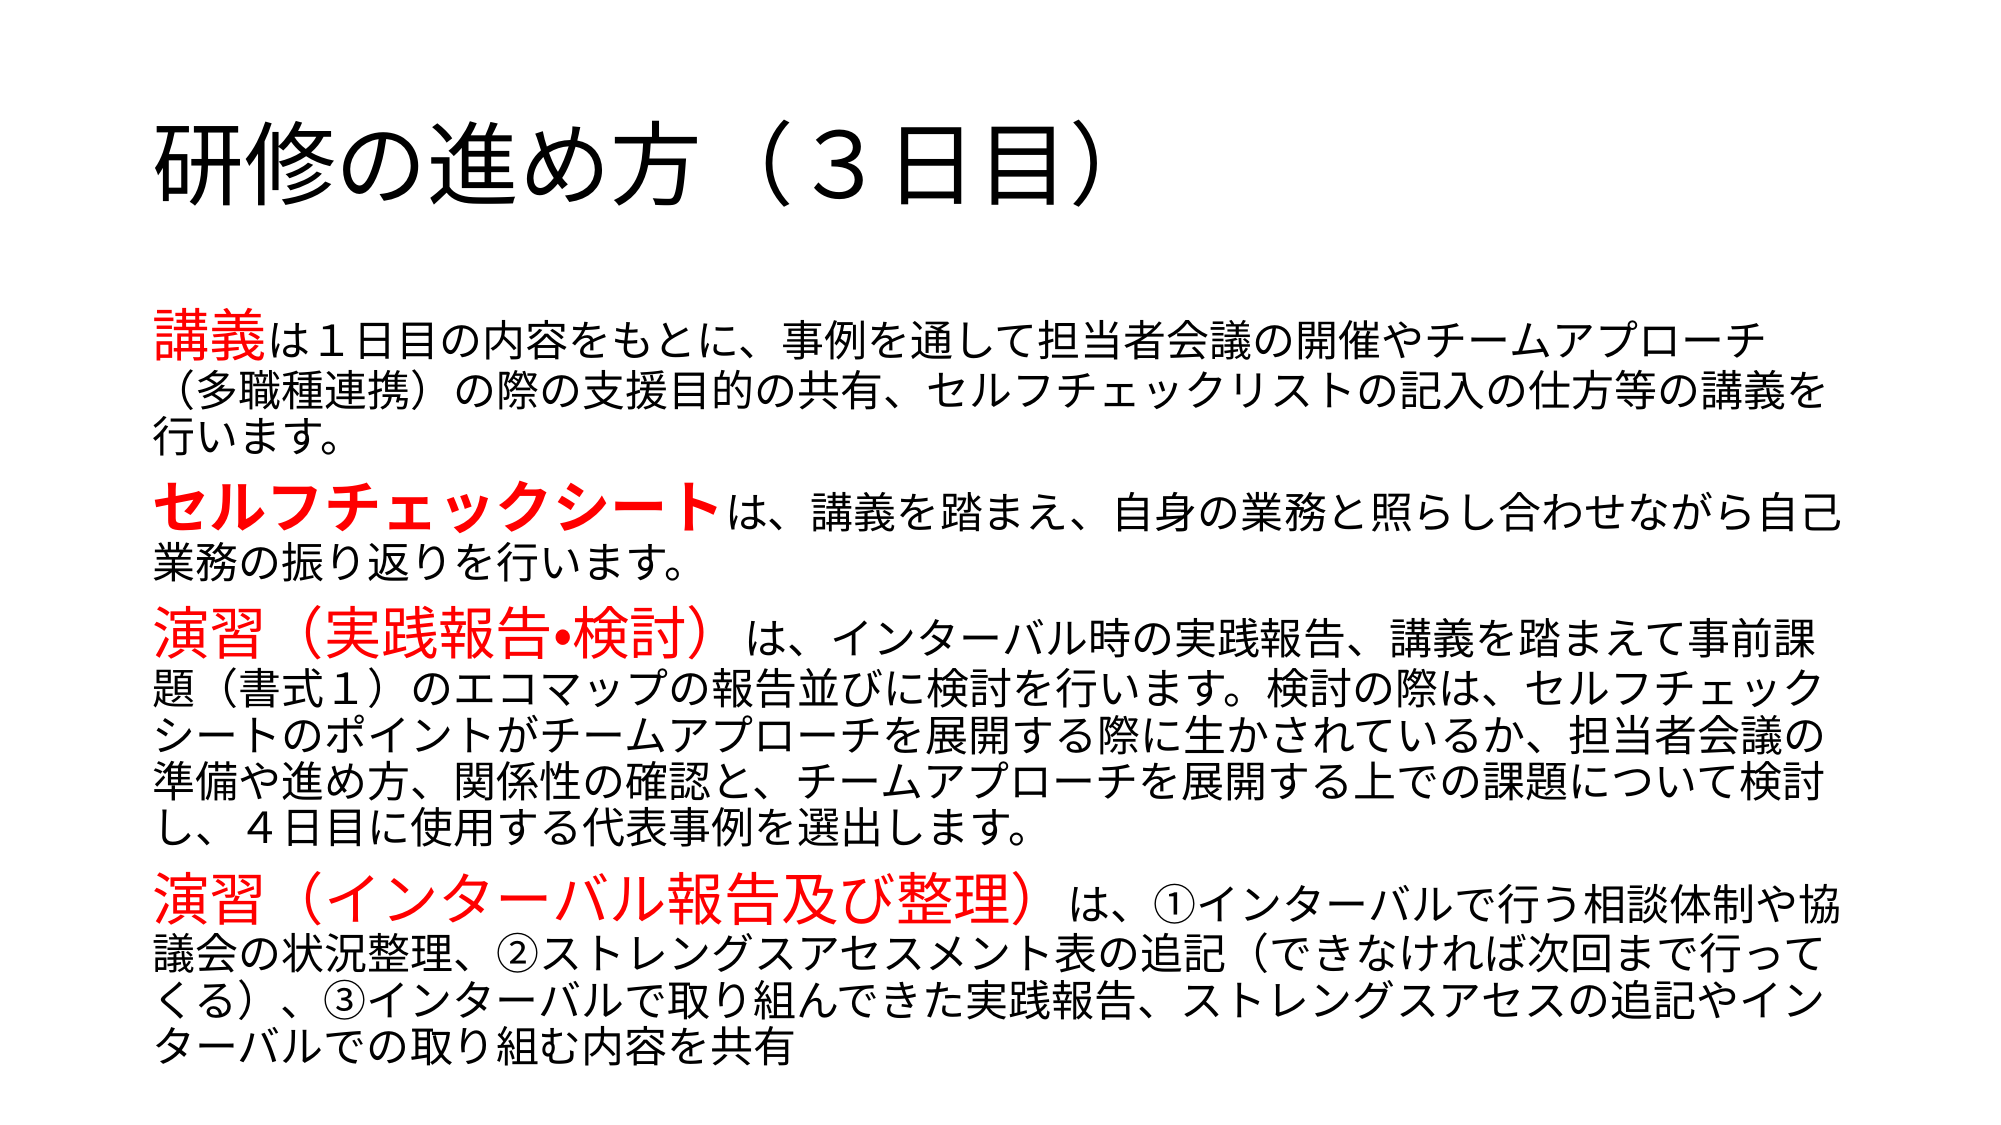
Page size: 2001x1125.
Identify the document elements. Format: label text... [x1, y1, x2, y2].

title 研修の進め方（３日目） [137, 59, 1863, 278]
list 講義は１日目の内容をもとに、事例を通して担当者会議の開催やチームアプローチ（多職種連携）の際の支援目的の共有、セルフチェックリストの記入の仕方等の講義を行います。 セルフチェックシートは、講義を踏まえ、自身の業務と照らし合わせながら自己業務の振り返りを行います。 演習（実践報告・検討）は、インターバル時の実践報告、講義を踏まえて事前課題（書式１）のエコマップの報告並びに検討を行います。検討の際は、セルフチェックシートのポイントがチームアプローチを展開する際に生かされているか、担当者会議の準備や進め方、関係性の確認と、チームアプローチを展開する上での課題について検討し、４日目に使用する代表事例を選出します。 演習（インターバル報告及び整理）は、①インターバルで行う相談体制や協議会の状況整理、②ストレングスアセスメント表の追記（できなければ次回まで行ってくる）、③インターバルで取り組んできた実践報告、ストレングスアセスの追記やインターバルでの取り組む内容を共有 [137, 299, 1863, 1083]
